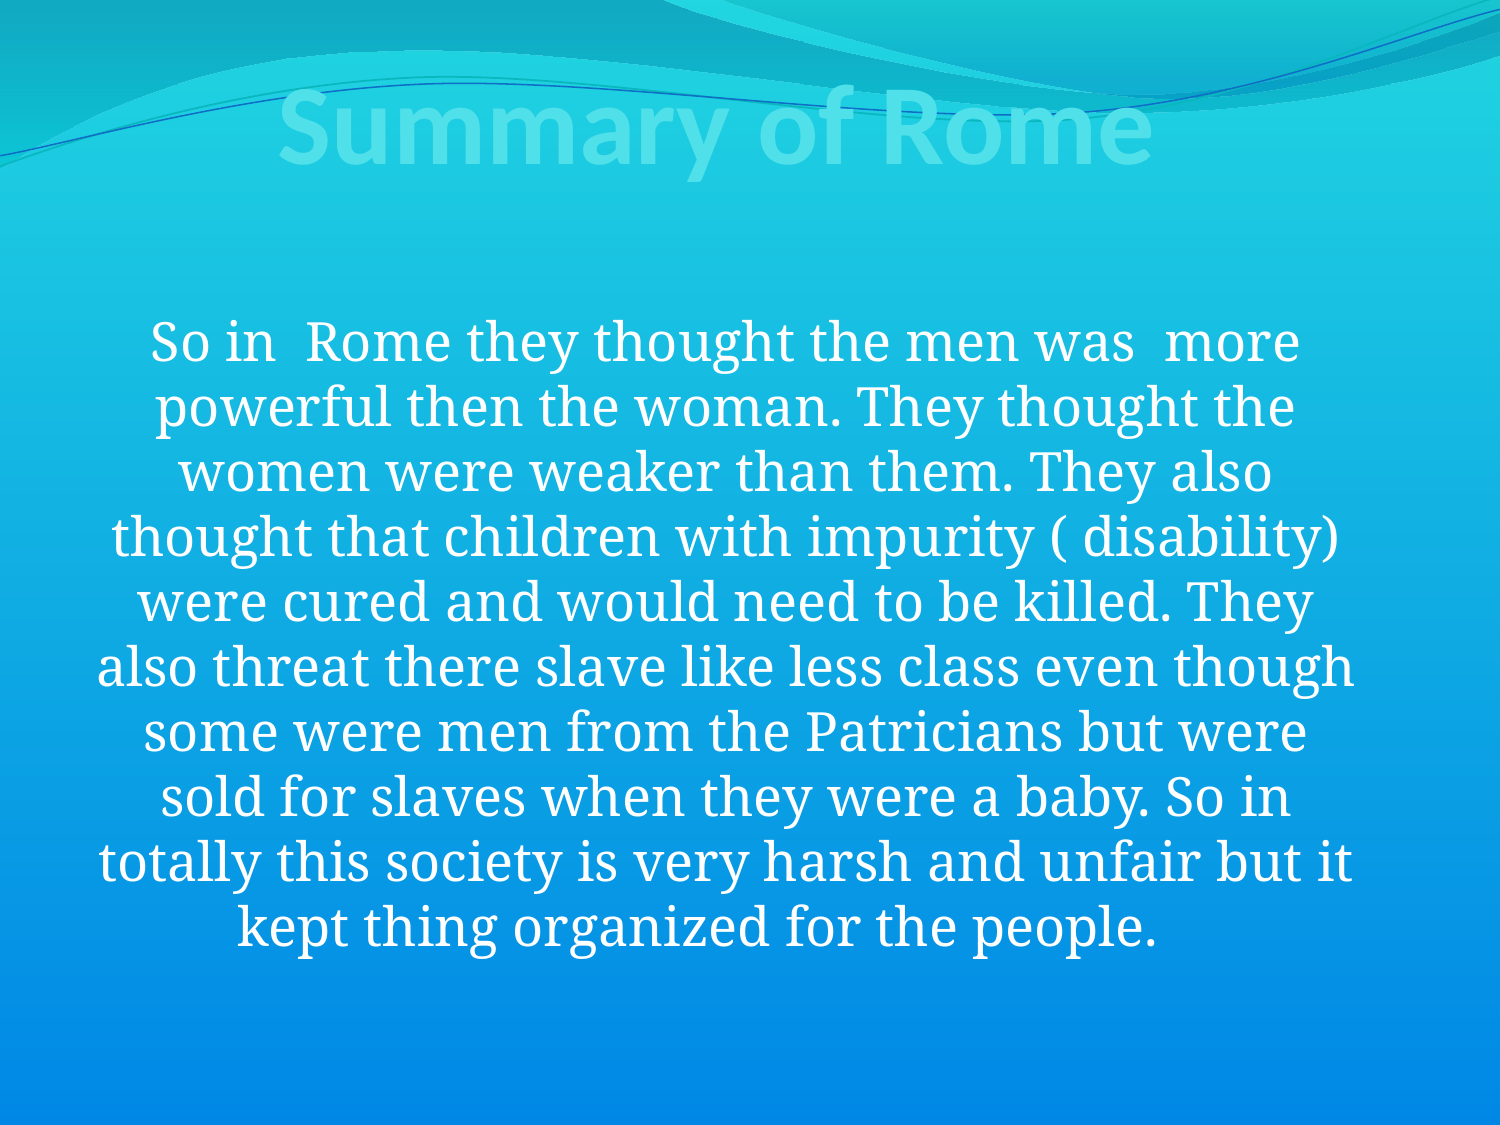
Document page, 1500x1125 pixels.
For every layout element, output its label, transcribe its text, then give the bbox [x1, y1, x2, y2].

title Summary of Rome [87, 50, 1376, 188]
subtitle So in Rome they thought the men was more powerful then the woman. They thought the women were weaker than them. They also thought that children with impurity ( disability) were cured and would need to be killed. They also threat there slave like less class even though some were men from the Patricians but were sold for slaves when they were a baby. So in totally this society is very harsh and unfair but it kept thing organized for the people. [87, 299, 1376, 950]
